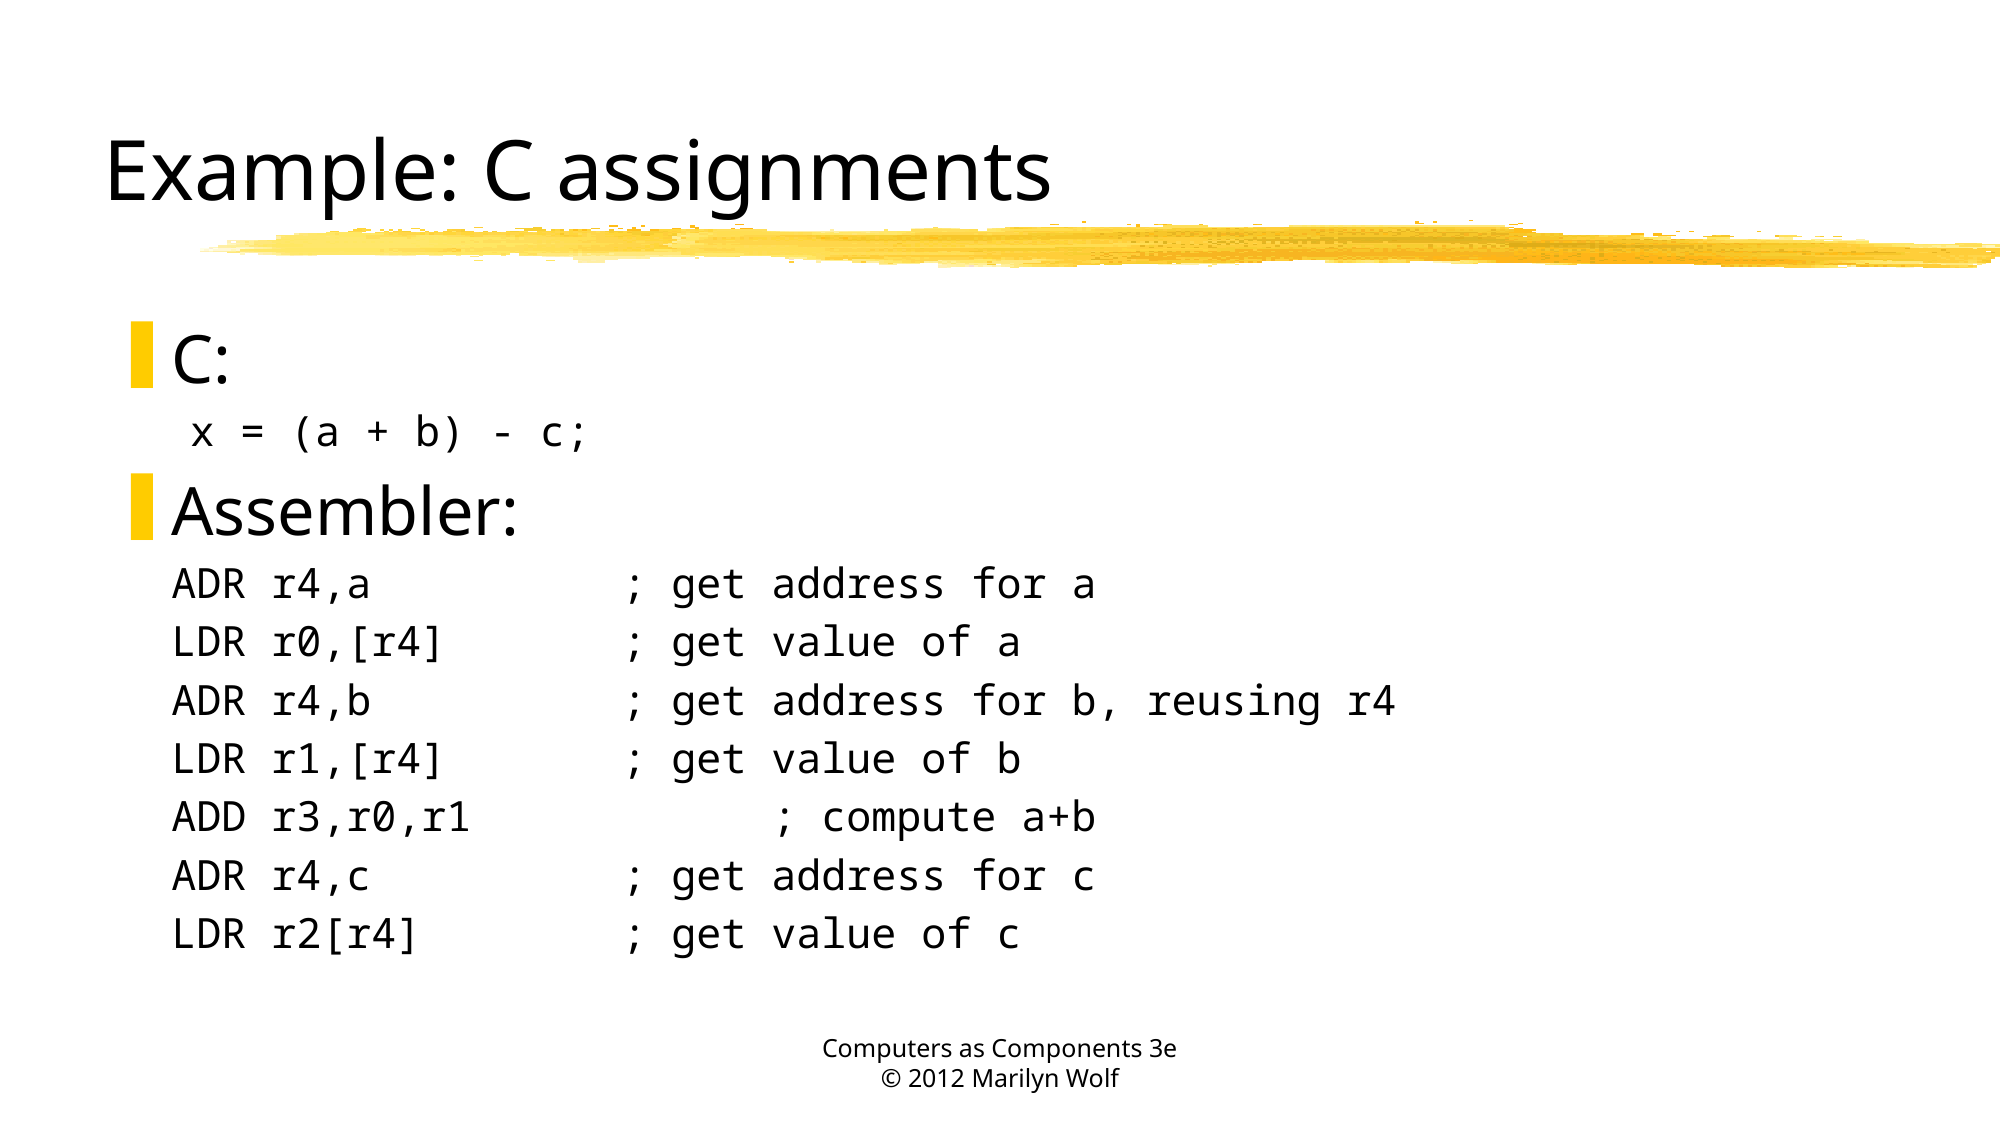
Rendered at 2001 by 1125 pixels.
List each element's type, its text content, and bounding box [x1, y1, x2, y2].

title Example: C assignments [88, 37, 1790, 226]
list C: x = (a + b) - c; Assembler: ADR r4,a ; get address for a LDR r0,[r4] ; get value of a ADR r4,b ; get address for b, reusing r4 LDR r1,[r4] ; get value of b ADD r3,r0,r1 ; compute a+b ADR r4,c ; get address for c LDR r2[r4] ; get value of c [99, 309, 1890, 994]
picture [200, 215, 2000, 279]
